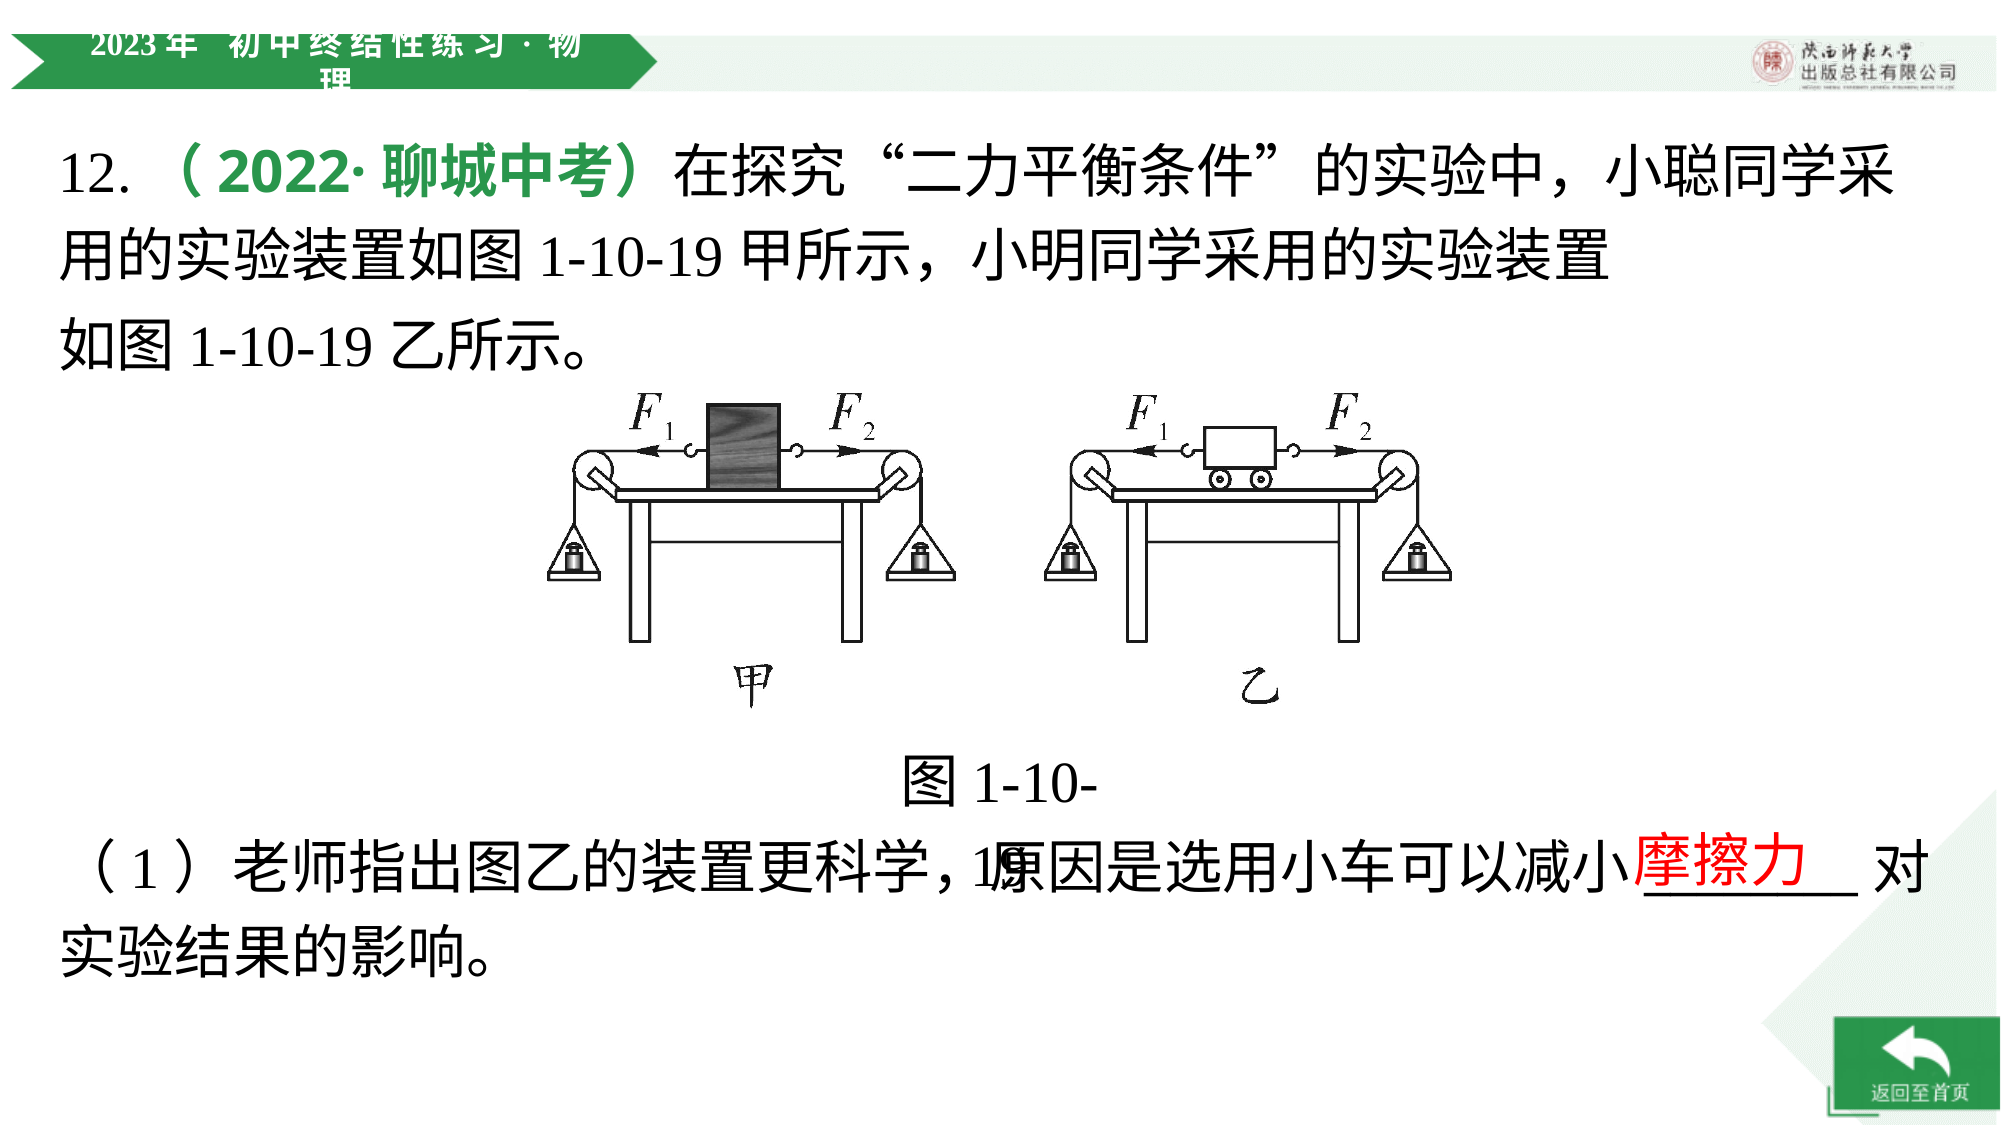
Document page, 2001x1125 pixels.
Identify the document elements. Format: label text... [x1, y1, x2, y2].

text_box 图1-10-19 [871, 729, 1128, 808]
text_box （1）老师指出图乙的装置更科学，原因是选用小车可以减小________对 实验结果的影响。 [58, 814, 1941, 977]
text_box 摩擦力 [1627, 808, 1816, 887]
picture [0, 0, 2001, 1125]
text_box 如图1-10-19乙所示。 [58, 294, 1941, 373]
text_box 12.（2022·聊城中考）在探究“二力平衡条件”的实验中，小聪同学采用的实验装置如图1-10-19甲所示，小明同学采用的实验装置 [58, 119, 1941, 282]
